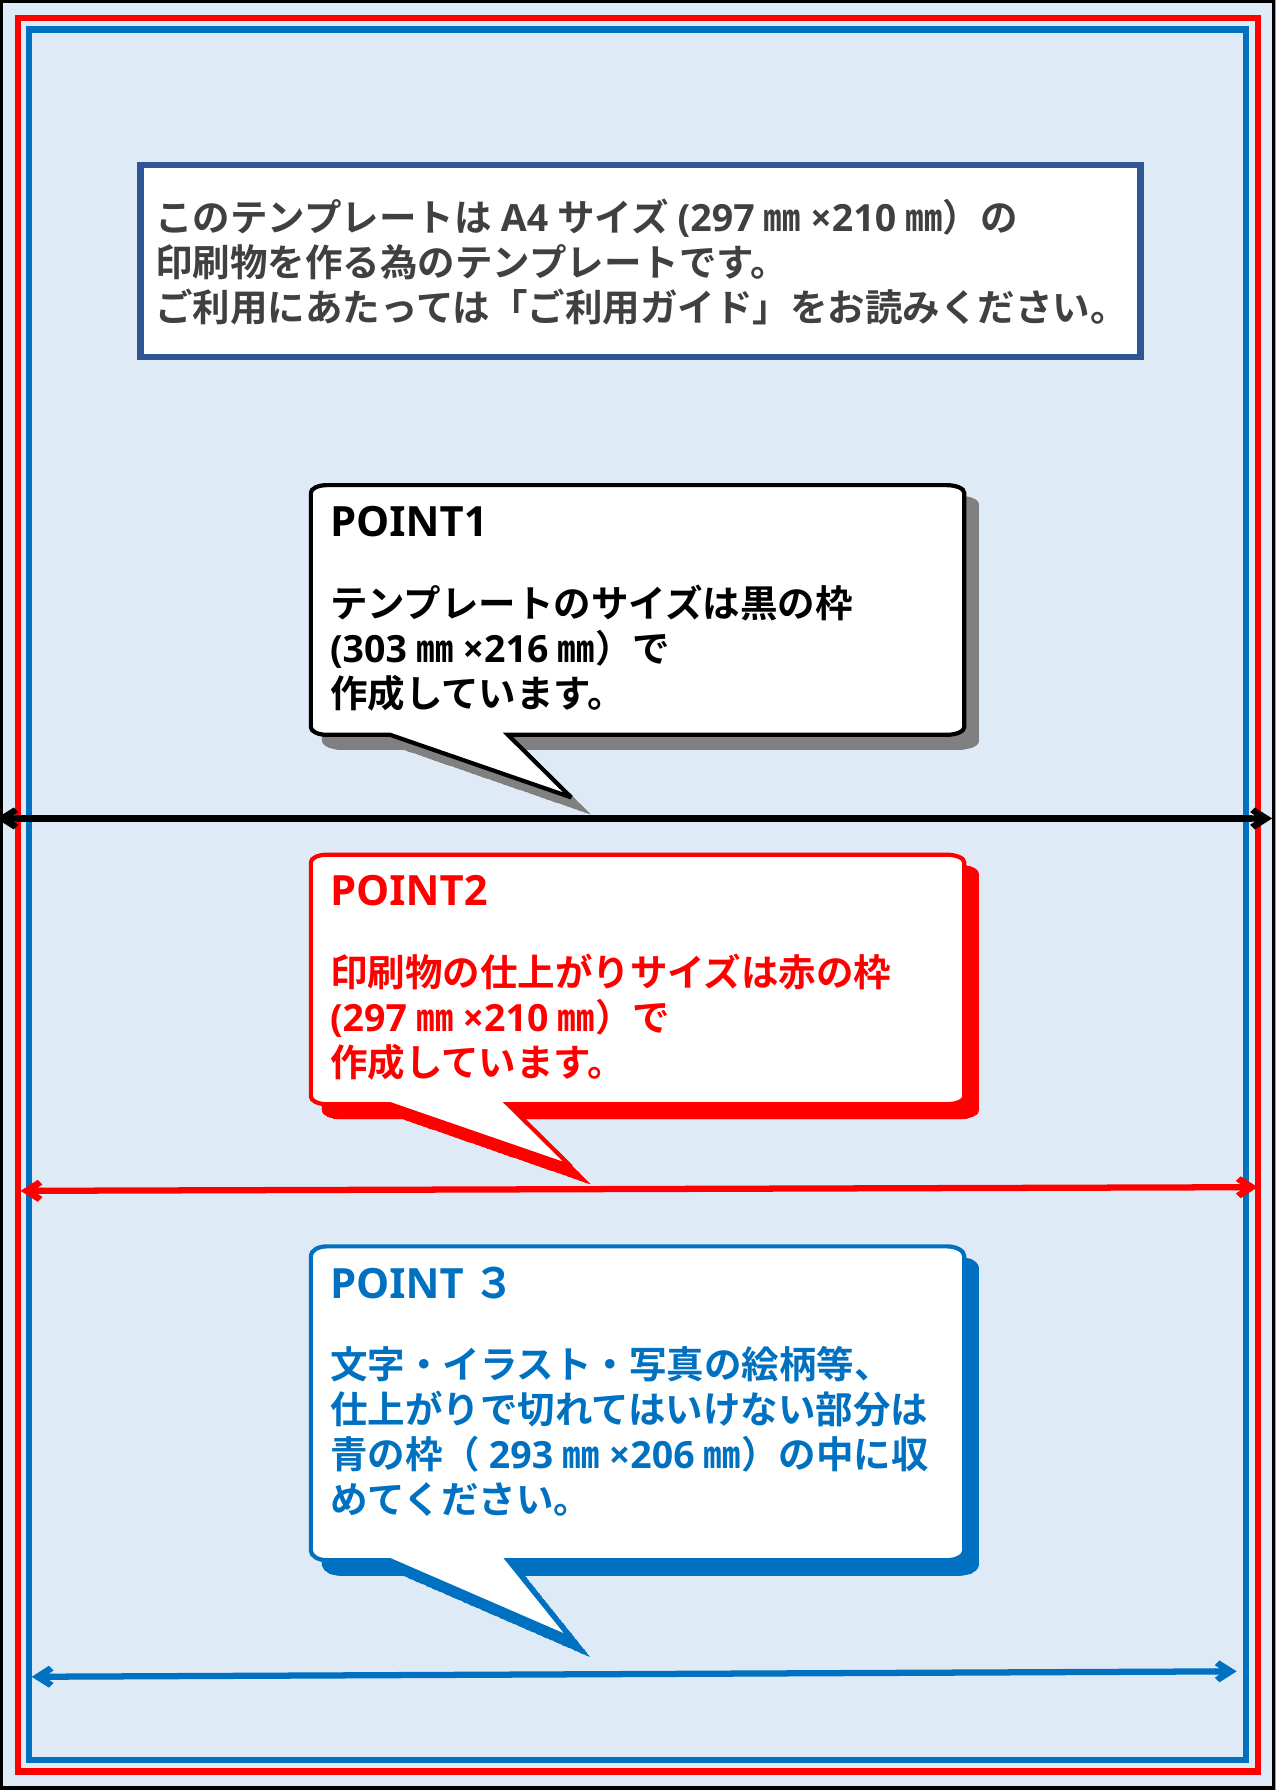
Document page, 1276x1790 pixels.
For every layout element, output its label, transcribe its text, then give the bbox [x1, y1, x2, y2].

text_box POINT３ 文字・イラスト・写真の絵柄等、 仕上がりで切れてはいけない部分は 青の枠（293㎜×206㎜）の中に収めてください。 [310, 1246, 965, 1639]
text_box [17, 822, 1259, 1773]
text_box POINT1 テンプレートのサイズは黒の枠 (303㎜×216㎜）で 作成しています。 [310, 485, 965, 798]
text_box このテンプレートはA4サイズ(297㎜×210㎜）の 印刷物を作る為のテンプレートです。 ご利用にあたっては「ご利用ガイド」をお読みください。 [140, 164, 1142, 358]
text_box POINT2 印刷物の仕上がりサイズは赤の枠(297㎜×210㎜）で 作成しています。 [310, 854, 965, 1167]
text_box [17, 17, 1259, 815]
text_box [31, 1671, 1237, 1677]
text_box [20, 1187, 1258, 1191]
text_box [28, 1191, 1247, 1761]
text_box [0, 0, 1276, 1790]
text_box [28, 822, 1247, 1187]
text_box [28, 28, 1247, 815]
